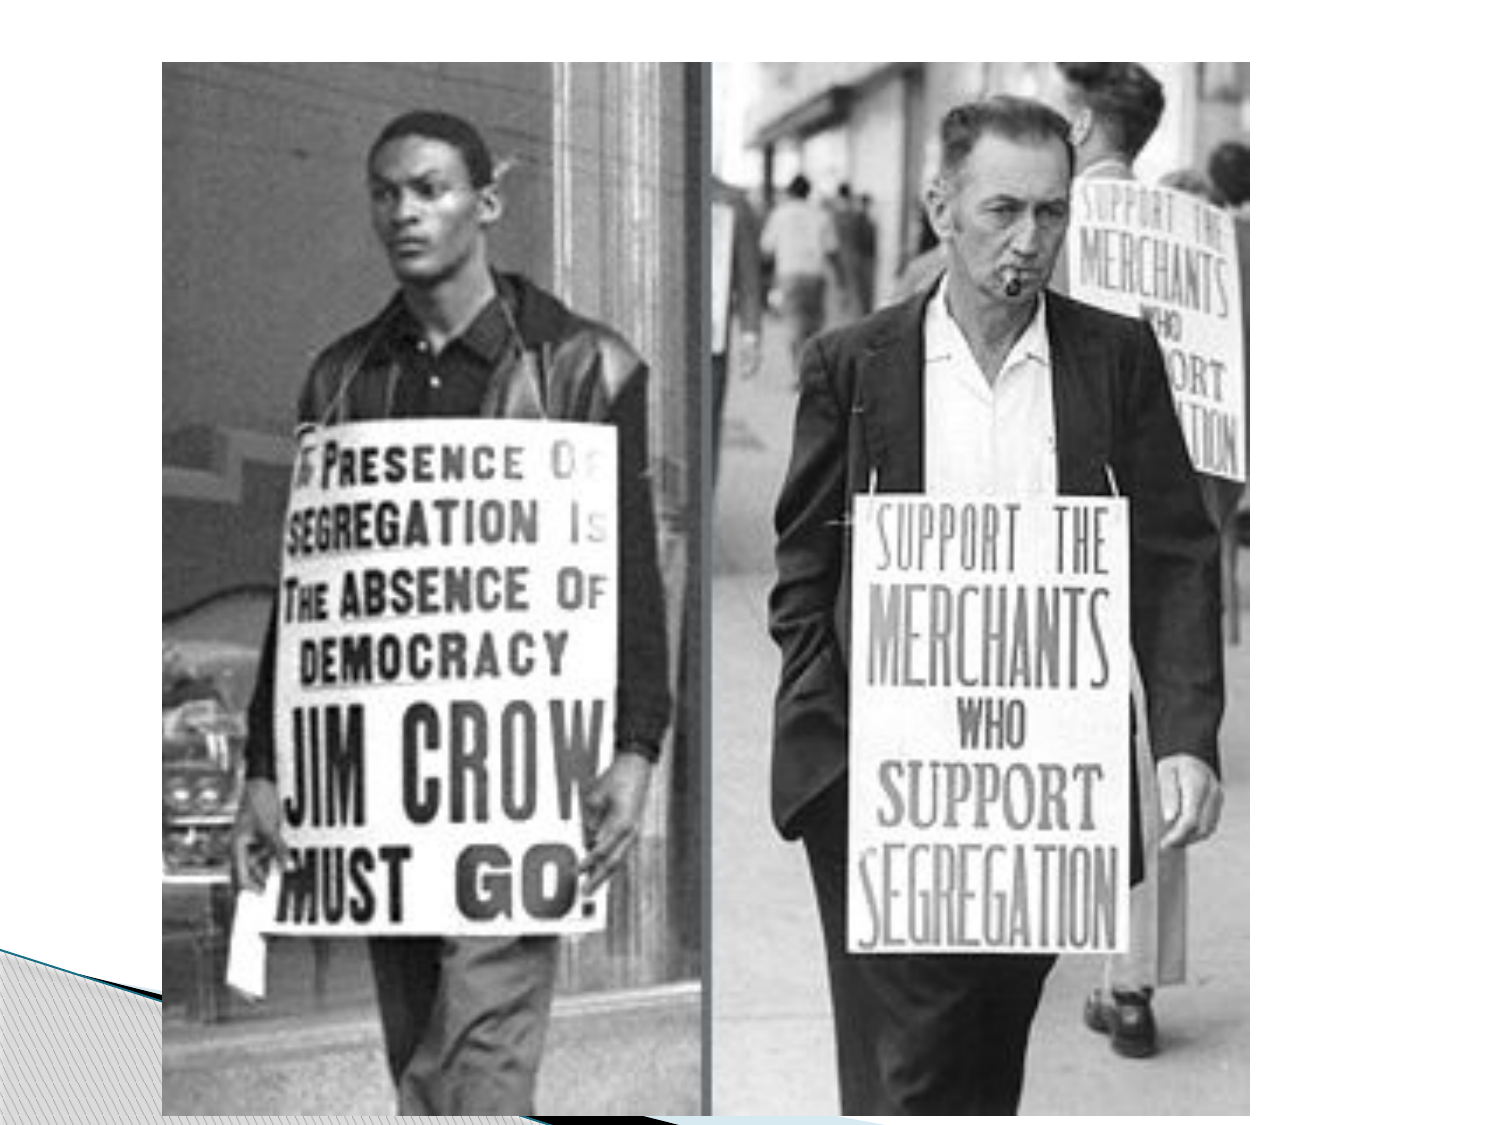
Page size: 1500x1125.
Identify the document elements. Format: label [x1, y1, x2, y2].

picture [162, 62, 1251, 1116]
